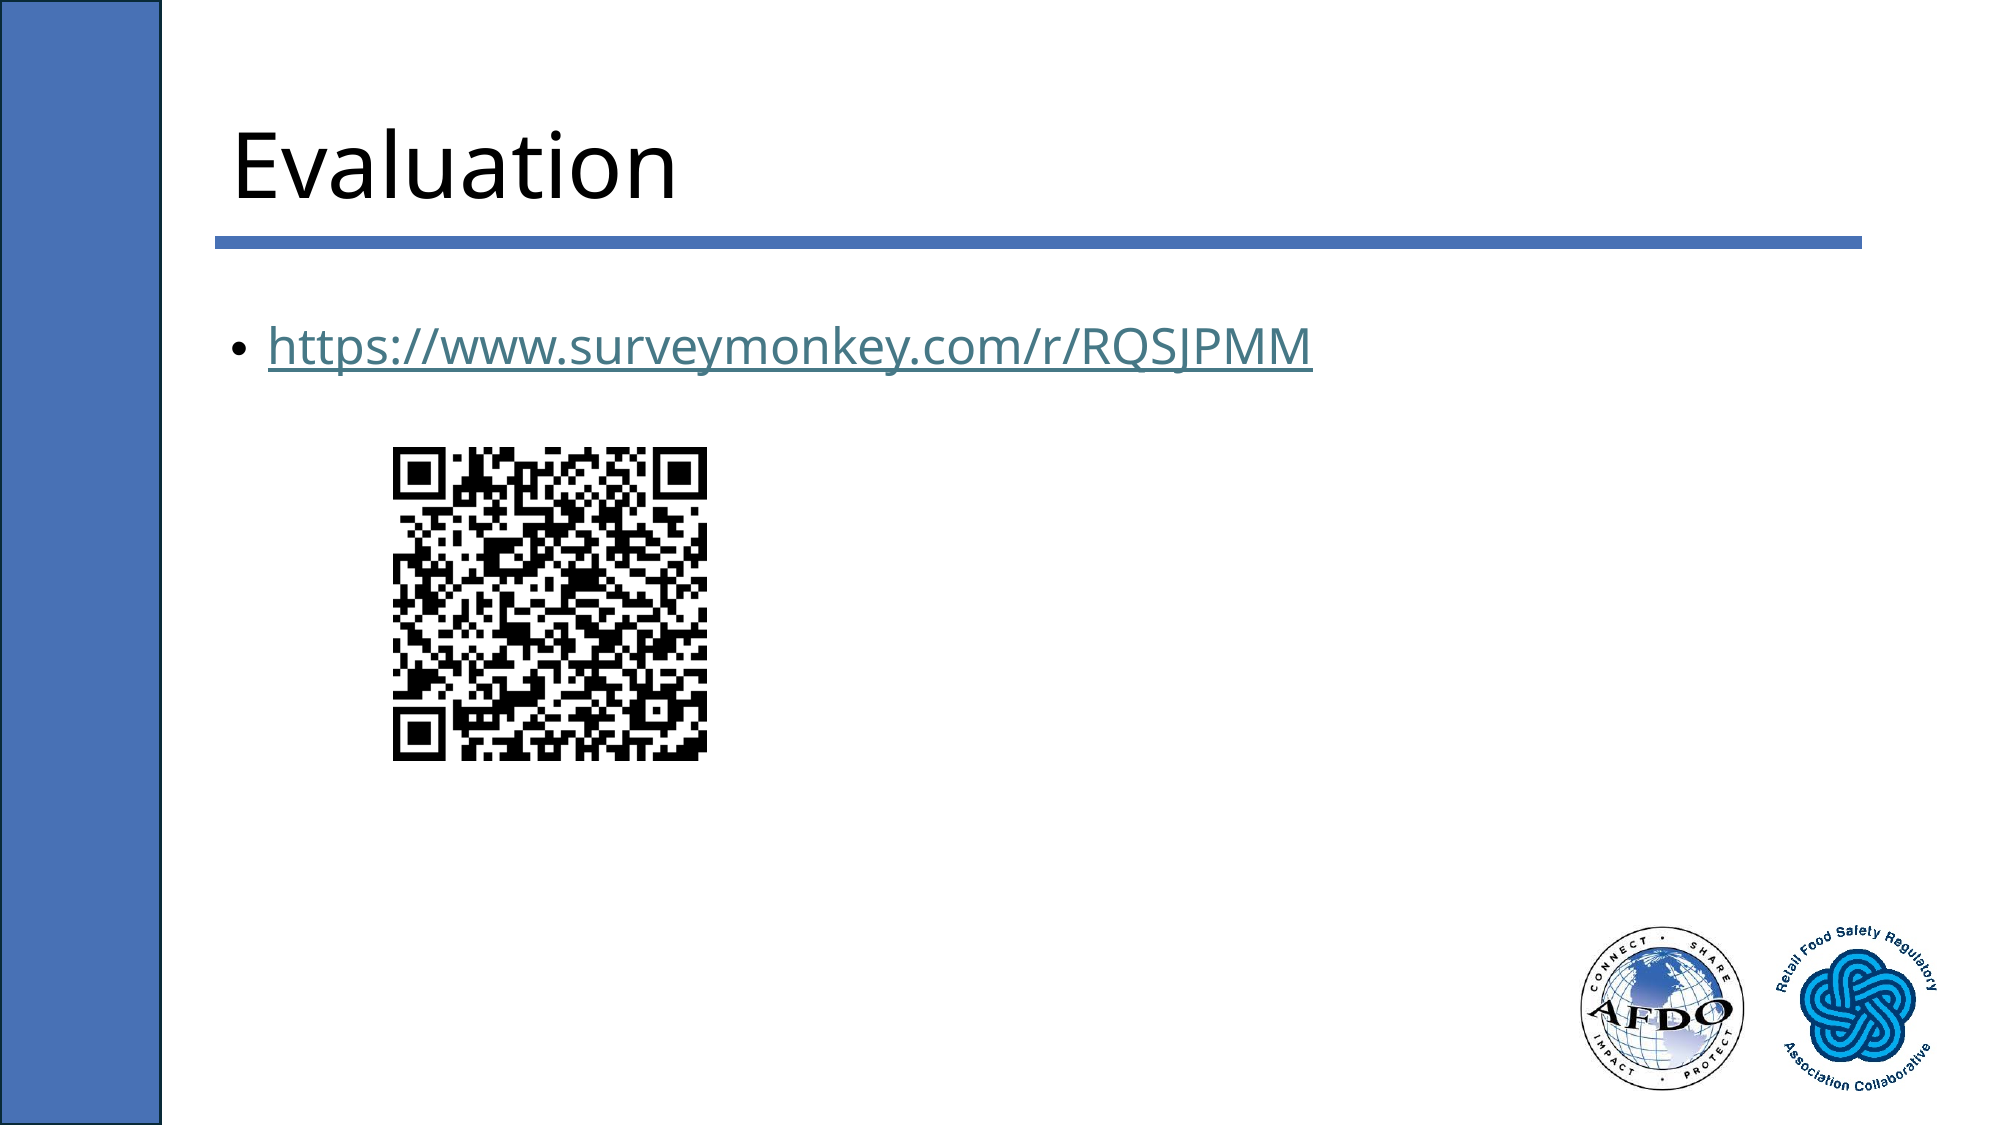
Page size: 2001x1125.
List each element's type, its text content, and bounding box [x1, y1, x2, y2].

picture [1776, 925, 1937, 1091]
picture [393, 446, 708, 761]
picture [1579, 925, 1745, 1091]
list https://www.surveymonkey.com/r/RQSJPMM [215, 306, 1863, 677]
title Evaluation [215, 110, 1863, 227]
